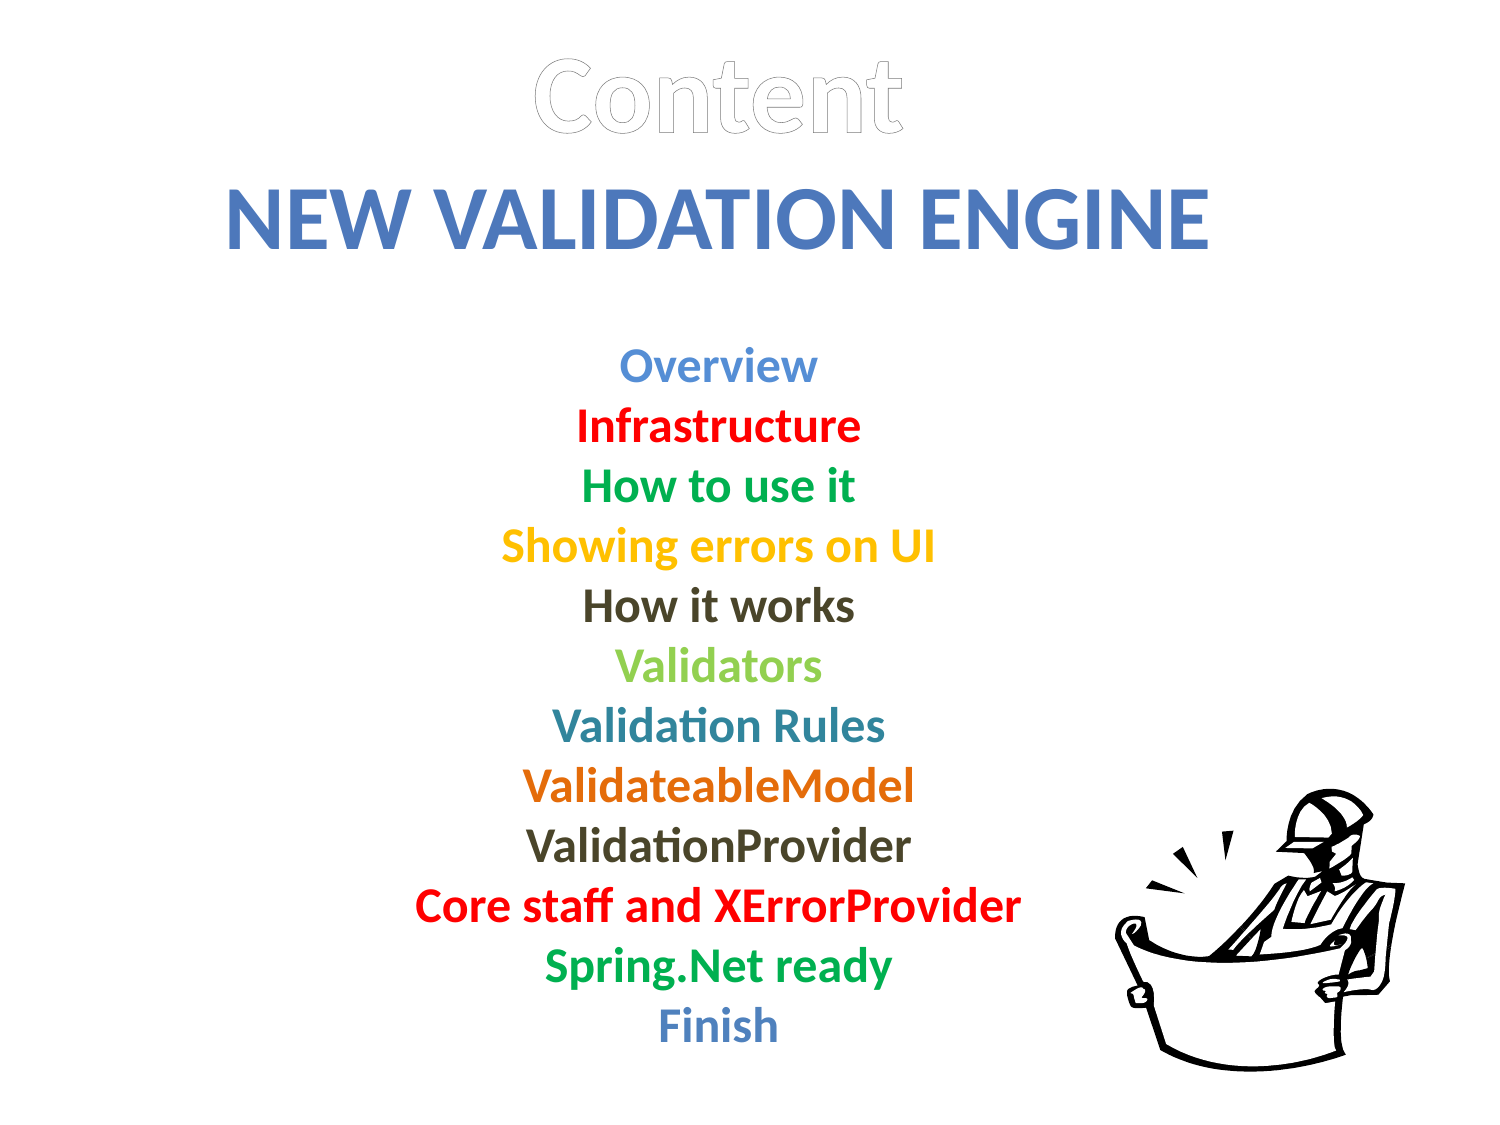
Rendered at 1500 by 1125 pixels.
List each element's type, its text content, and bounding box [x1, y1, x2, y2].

text_box Overview Infrastructure How to use it Showing errors on UI How it works Validators Validation Rules ValidateableModel ValidationProvider Core staff and XErrorProvider Spring.Net ready Finish [400, 324, 1038, 1060]
picture [1112, 787, 1406, 1091]
text_box Content [517, 12, 920, 149]
text_box New Validation engine [209, 149, 1229, 275]
